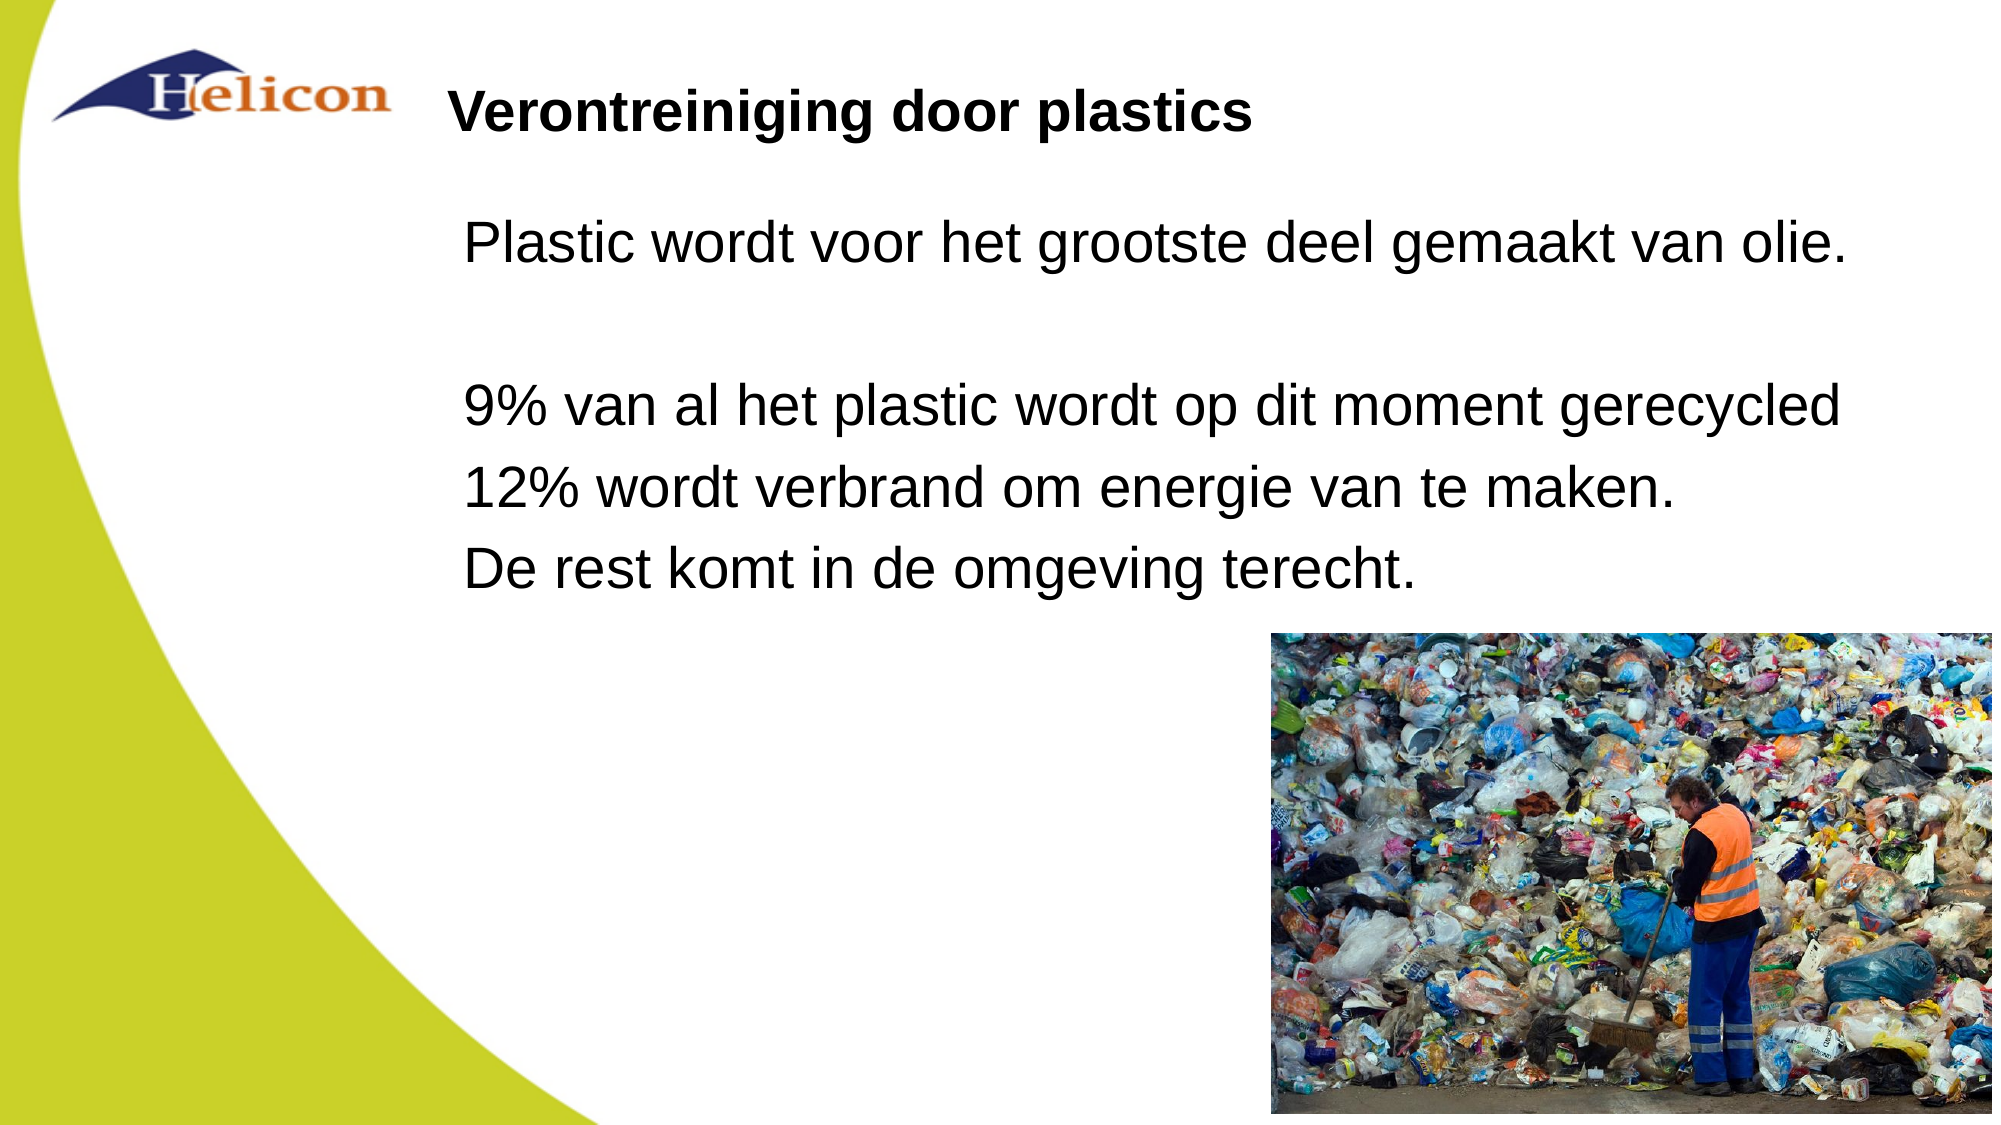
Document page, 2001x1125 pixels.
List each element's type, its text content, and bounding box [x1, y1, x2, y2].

title Verontreiniging door plastics [432, 54, 1887, 161]
list Plastic wordt voor het grootste deel gemaakt van olie. 9% van al het plastic wordt op dit moment gerecycled 12% wordt verbrand om energie van te maken. De rest komt in de omgeving terecht. [448, 196, 1900, 1005]
picture [0, 0, 2000, 1125]
